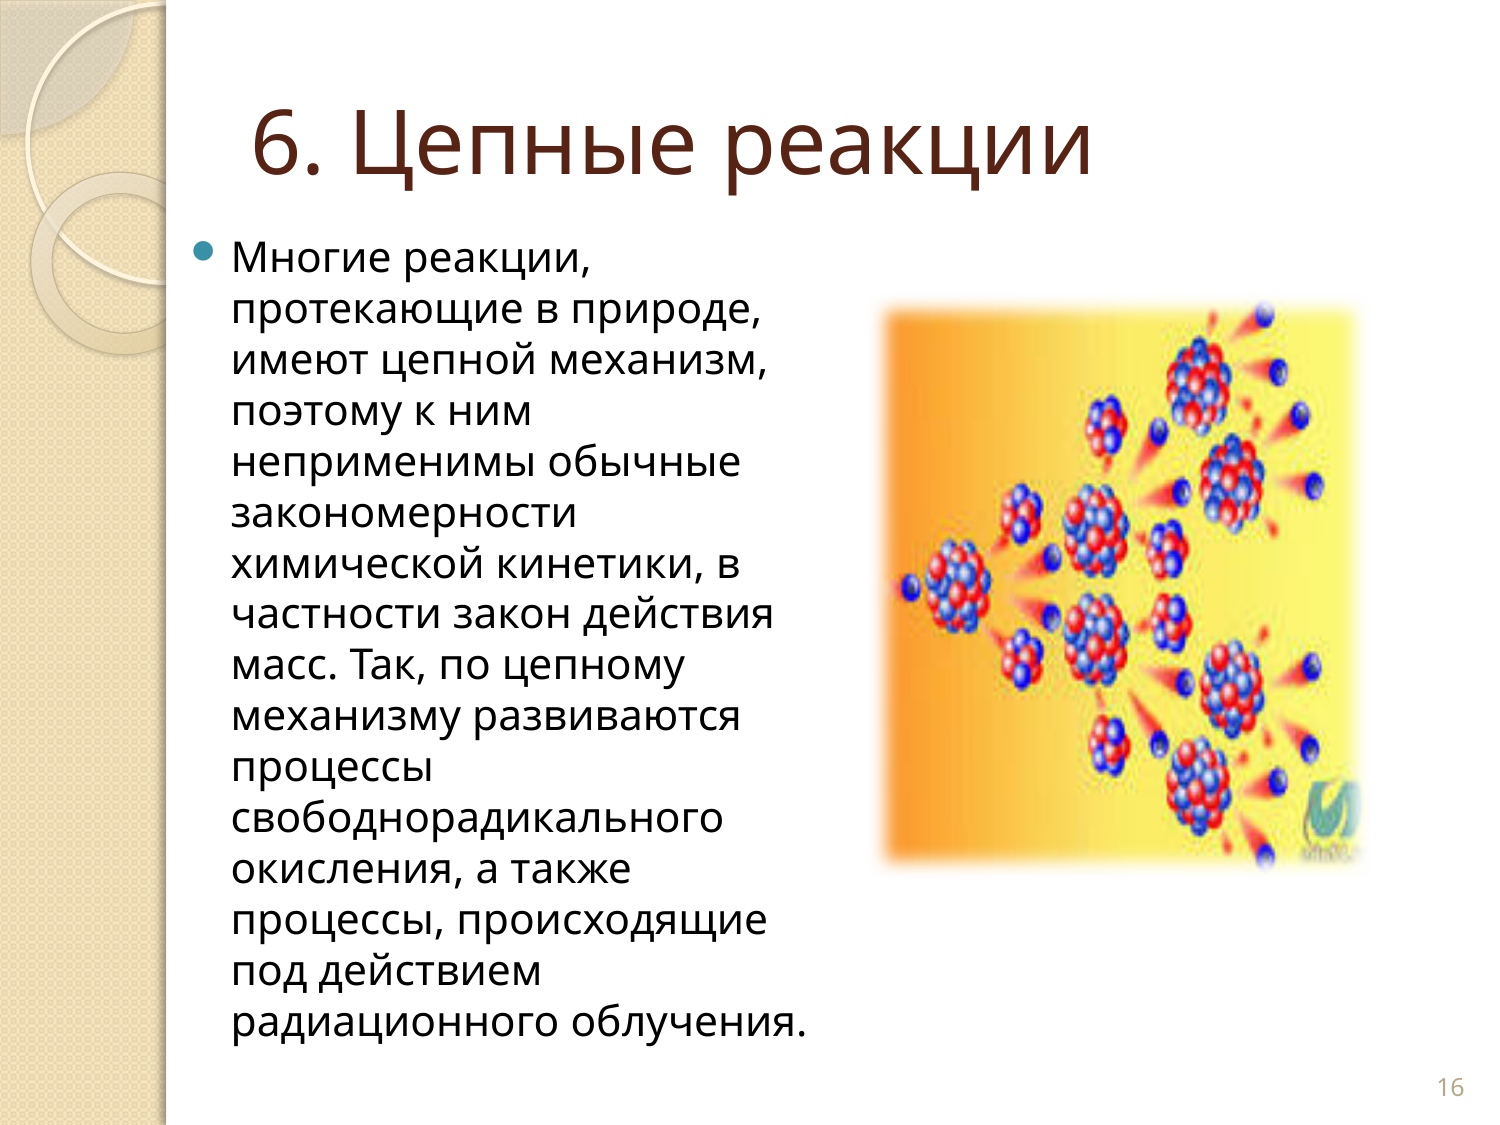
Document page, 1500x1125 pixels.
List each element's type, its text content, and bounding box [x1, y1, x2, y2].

list Многие реакции, протекающие в природе, имеют цепной механизм, поэтому к ним неприменимы обычные закономерности химической кинетики, в частности закон действия масс. Так, по цепному механизму развиваются процессы свободнорадикального окисления, а также процессы, происходящие под действием радиационного облучения. [163, 222, 836, 1098]
title 6. Цепные реакции [235, 45, 1466, 233]
slide_number 16 [1413, 1034, 1488, 1113]
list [866, 292, 1372, 880]
